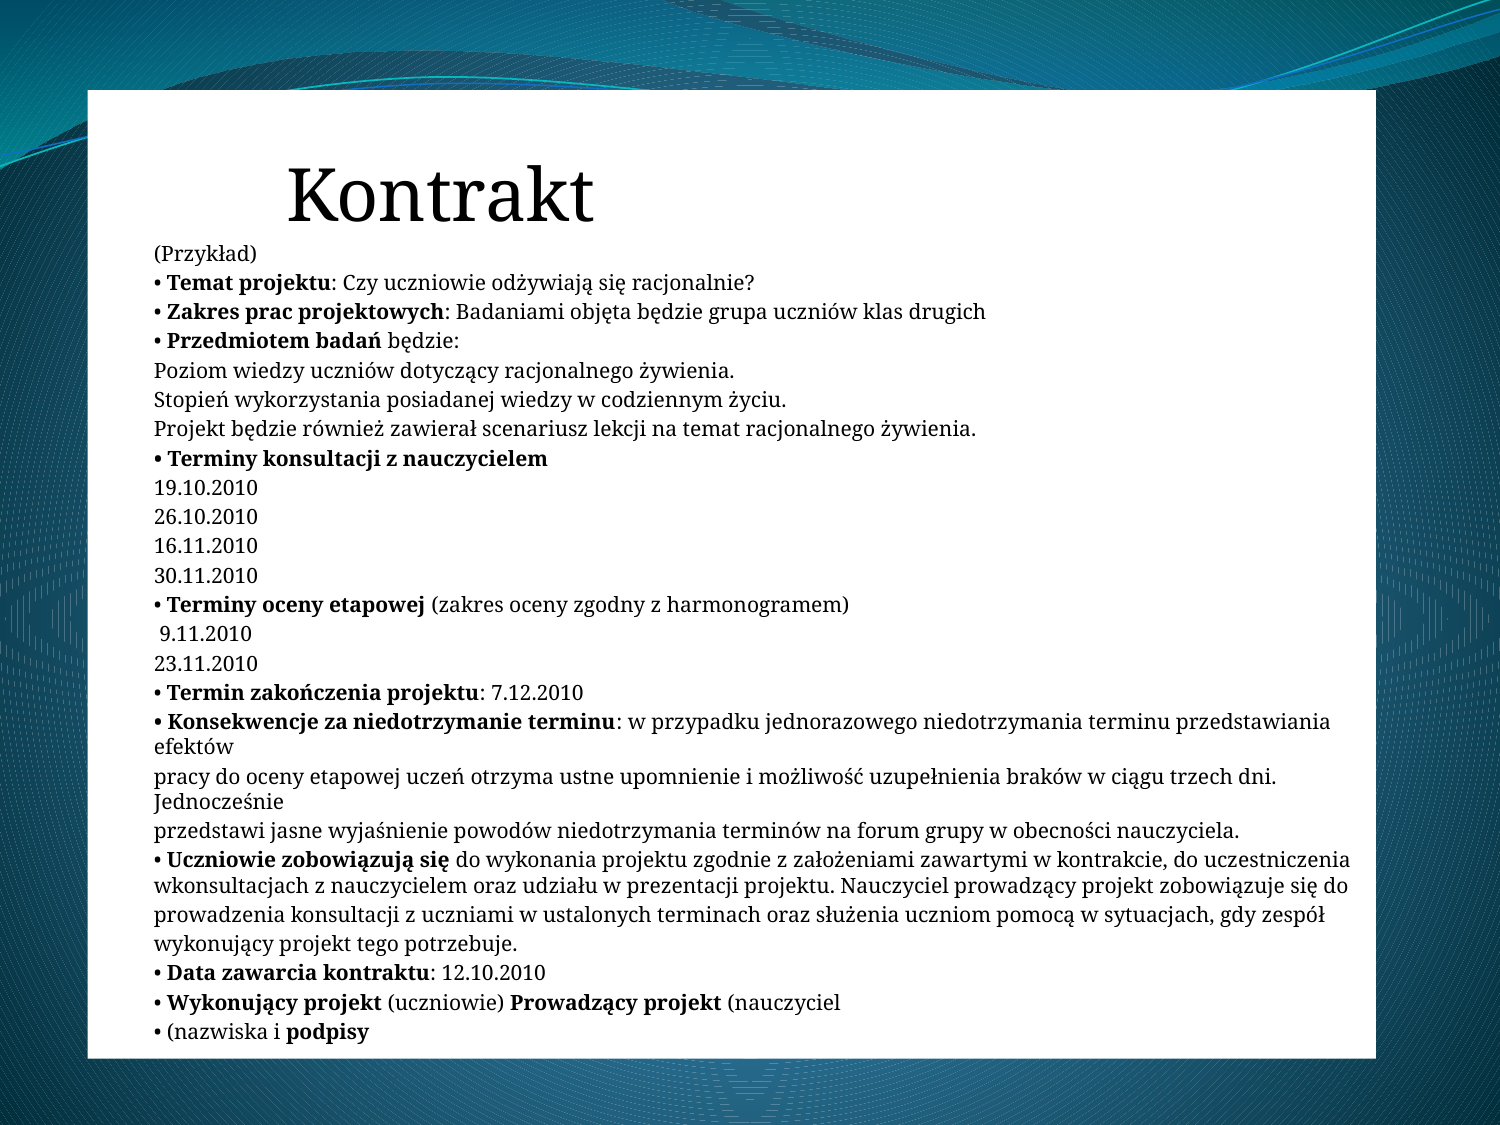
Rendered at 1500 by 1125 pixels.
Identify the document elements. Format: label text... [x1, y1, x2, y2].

subtitle Kontrakt (Przykład) • Temat projektu: Czy uczniowie odżywiają się racjonalnie? • Zakres prac projektowych: Badaniami objęta będzie grupa uczniów klas drugich • Przedmiotem badań będzie: Poziom wiedzy uczniów dotyczący racjonalnego żywienia. Stopień wykorzystania posiadanej wiedzy w codziennym życiu. Projekt będzie również zawierał scenariusz lekcji na temat racjonalnego żywienia. • Terminy konsultacji z nauczycielem 19.10.2010 26.10.2010 16.11.2010 30.11.2010 • Terminy oceny etapowej (zakres oceny zgodny z harmonogramem) 9.11.2010 23.11.2010 • Termin zakończenia projektu: 7.12.2010 • Konsekwencje za niedotrzymanie terminu: w przypadku jednorazowego niedotrzymania terminu przedstawiania efektów pracy do oceny etapowej uczeń otrzyma ustne upomnienie i możliwość uzupełnienia braków w ciągu trzech dni. Jednocześnie przedstawi jasne wyjaśnienie powodów niedotrzymania terminów na forum grupy w obecności nauczyciela. • Uczniowie zobowiązują się do wykonania projektu zgodnie z założeniami zawartymi w kontrakcie, do uczestniczenia wkonsultacjach z nauczycielem oraz udziału w prezentacji projektu. Nauczyciel prowadzący projekt zobowiązuje się do prowadzenia konsultacji z uczniami w ustalonych terminach oraz służenia uczniom pomocą w sytuacjach, gdy zespół wykonujący projekt tego potrzebuje. • Data zawarcia kontraktu: 12.10.2010 • Wykonujący projekt (uczniowie) Prowadzący projekt (nauczyciel • (nazwiska i podpisy [87, 89, 1377, 1059]
